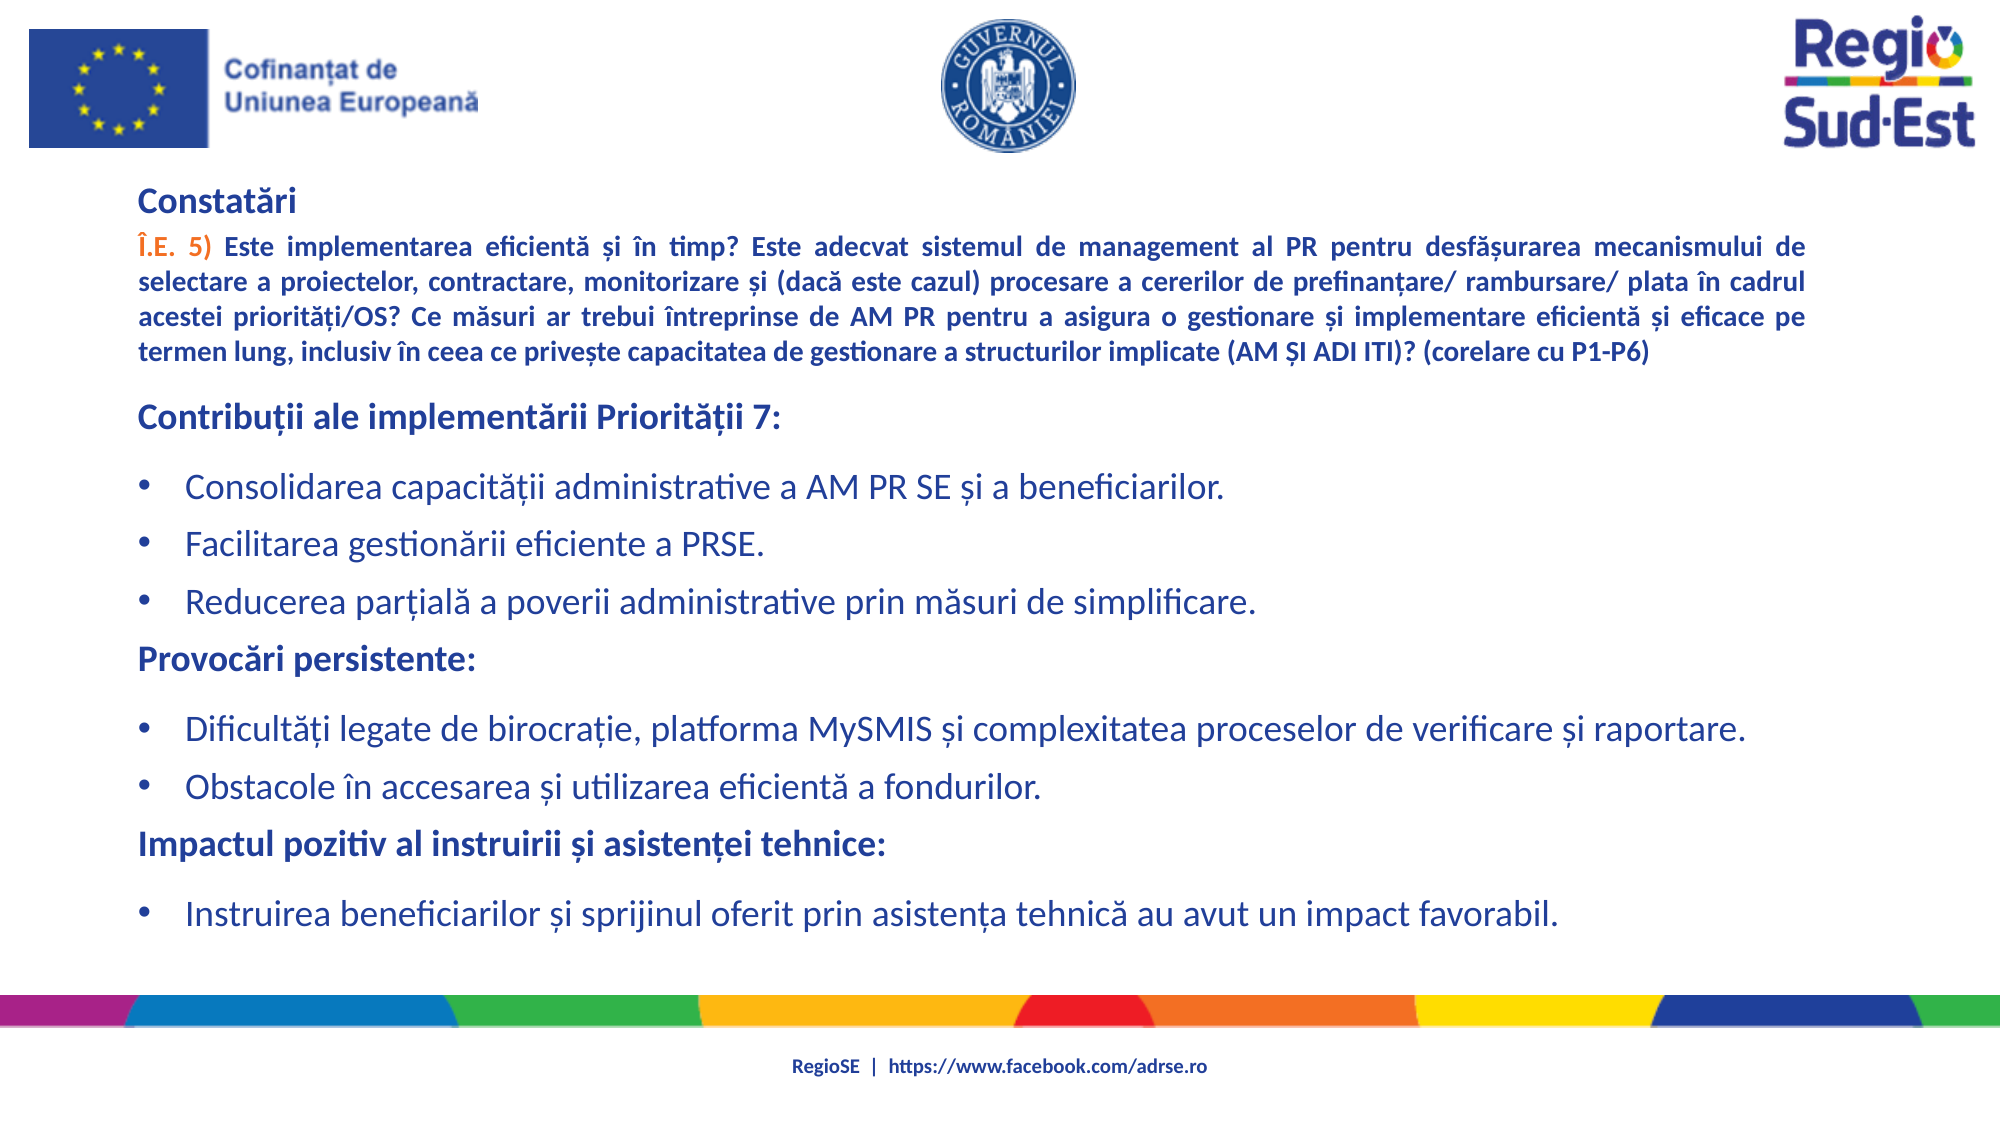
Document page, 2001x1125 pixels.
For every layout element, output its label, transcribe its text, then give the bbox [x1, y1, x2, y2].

text_box Î.E. 5) Este implementarea eficientă și în timp? Este adecvat sistemul de management al PR pentru desfășurarea mecanismului de selectare a proiectelor, contractare, monitorizare și (dacă este cazul) procesare a cererilor de prefinanțare/ rambursare/ plata în cadrul acestei priorități/OS? Ce măsuri ar trebui întreprinse de AM PR pentru a asigura o gestionare și implementare eficientă și eficace pe termen lung, inclusiv în ceea ce privește capacitatea de gestionare a structurilor implicate (AM ȘI ADI ITI)? (corelare cu P1-P6) [123, 220, 1823, 332]
picture [28, 28, 478, 148]
picture [941, 19, 1076, 153]
picture [1759, 0, 2000, 220]
text_box RegioSE | https://www.facebook.com/adrse.ro [776, 1029, 1223, 1085]
text_box Contribuții ale implementării Priorității 7: Consolidarea capacității administrative a AM PR SE și a beneficiarilor. Facilitarea gestionării eficiente a PRSE. Reducerea parțială a poverii administrative prin măsuri de simplificare. Provocări persistente: Dificultăți legate de birocrație, platforma MySMIS și complexitatea proceselor de verificare și raportare. Obstacole în accesarea și utilizarea eficientă a fondurilor. Impactul pozitiv al instruirii și asistenței tehnice: Instruirea beneficiarilor și sprijinul oferit prin asistența tehnică au avut un impact favorabil. [123, 384, 1823, 942]
picture [0, 995, 2000, 1029]
text_box Constatări [123, 169, 1223, 220]
